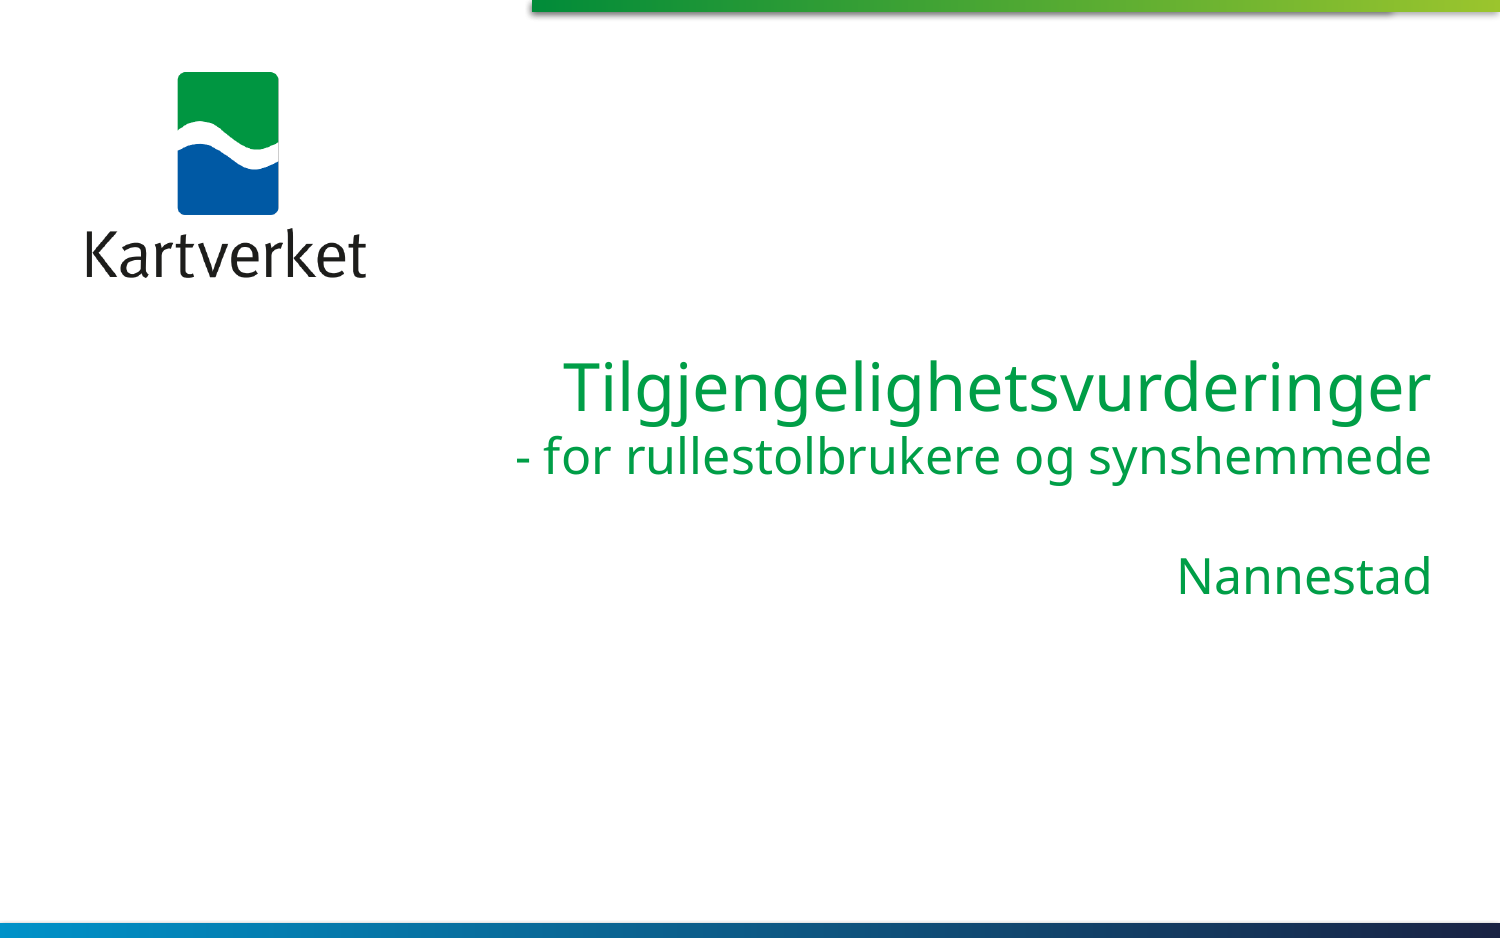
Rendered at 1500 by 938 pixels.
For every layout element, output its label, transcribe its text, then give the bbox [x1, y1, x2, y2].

text_box Tilgjengelighetsvurderinger - for rullestolbrukere og synshemmede Nannestad [66, 337, 1449, 613]
